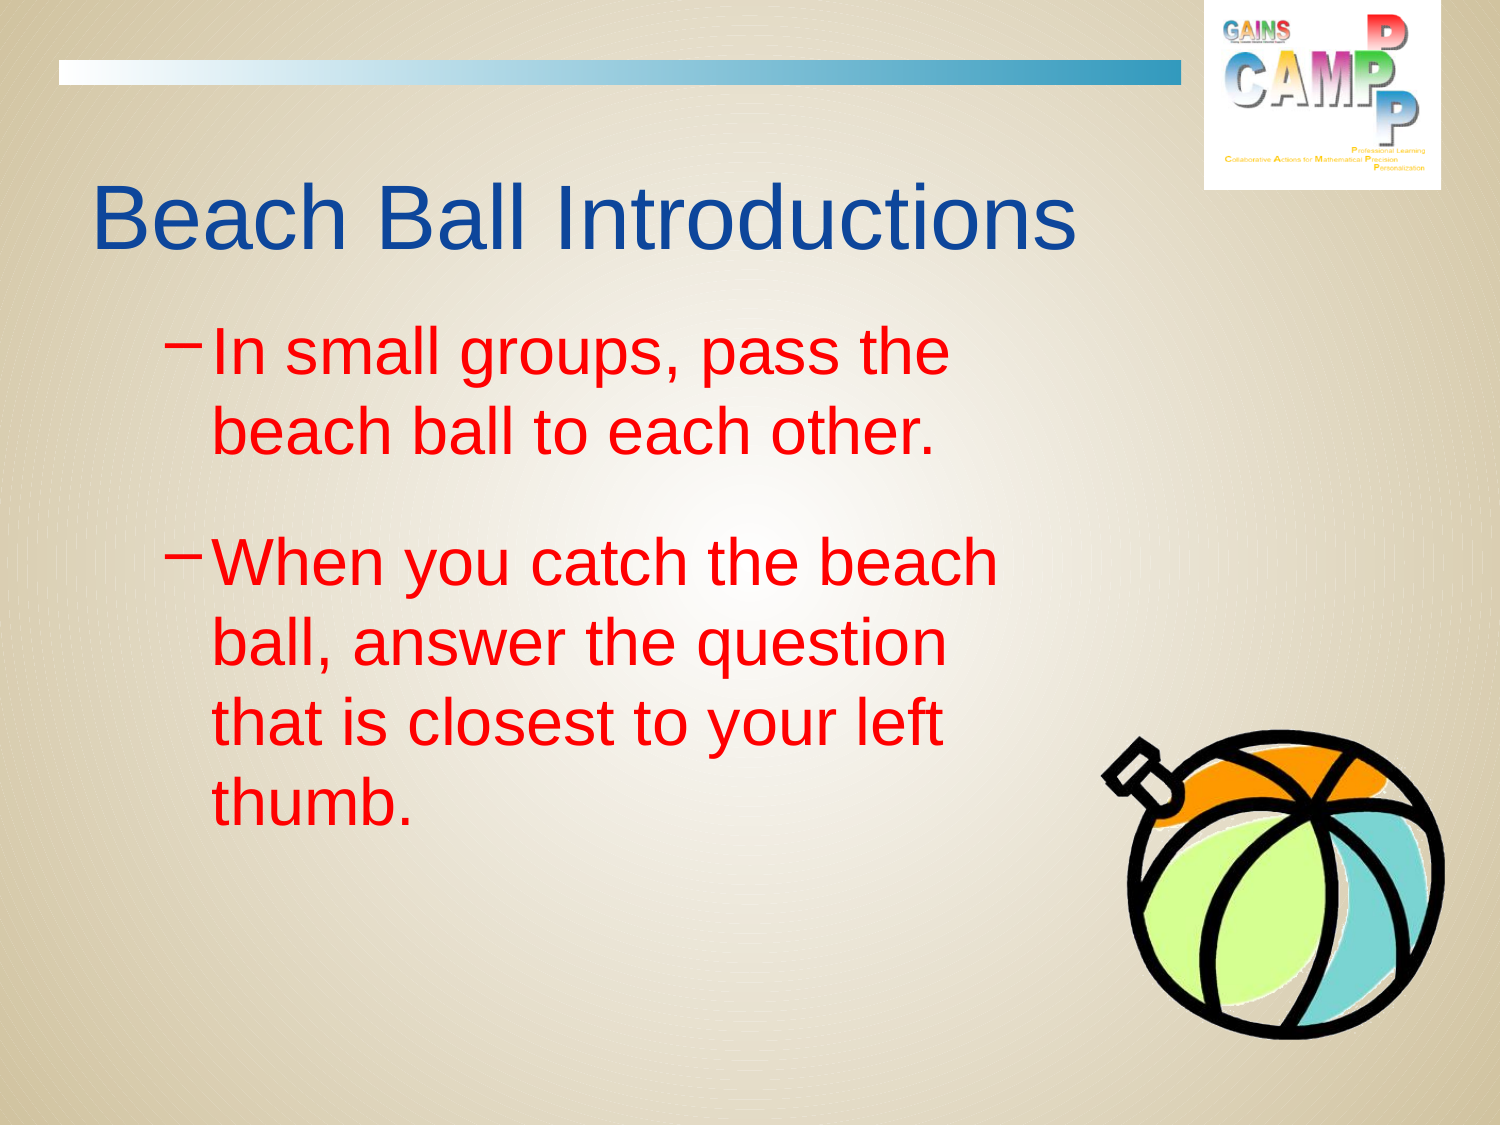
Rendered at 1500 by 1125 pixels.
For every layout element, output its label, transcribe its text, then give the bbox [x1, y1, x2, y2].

picture [1099, 712, 1446, 1059]
list In small groups, pass the beach ball to each other. When you catch the beach ball, answer the question that is closest to your left thumb. [74, 299, 1026, 1006]
title Beach Ball Introductions [74, 124, 1426, 301]
picture [1204, 0, 1442, 190]
